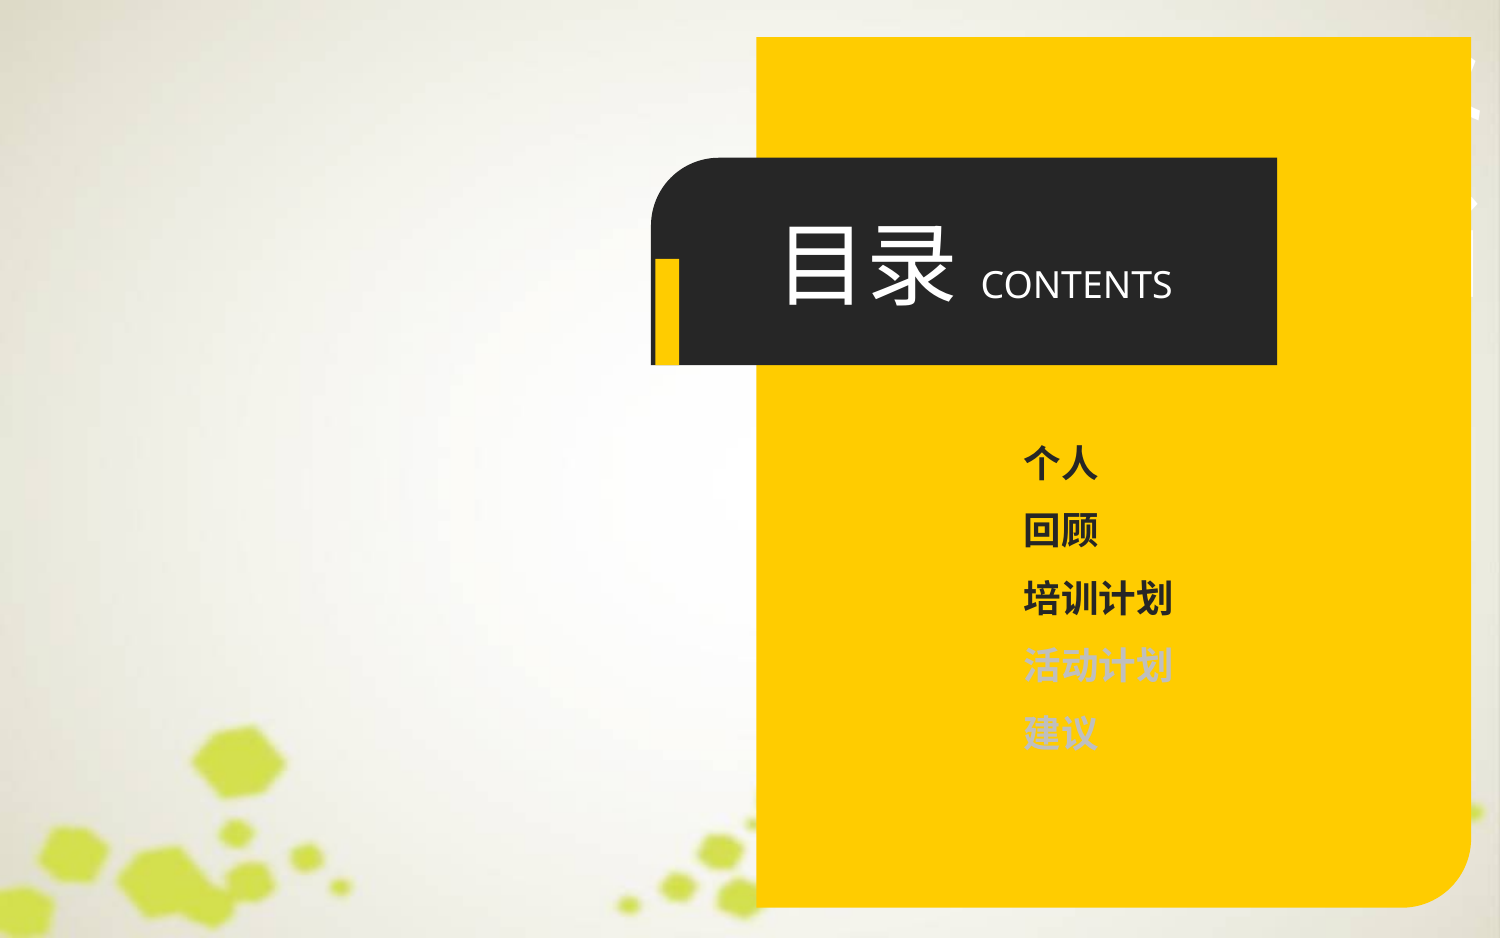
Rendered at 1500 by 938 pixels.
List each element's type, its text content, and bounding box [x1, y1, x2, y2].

text_box [754, 35, 1474, 910]
text_box [653, 257, 681, 367]
picture [0, 0, 1500, 938]
text_box 目录CONTENTS [648, 155, 1280, 368]
text_box 个人 回顾 培训计划 活动计划 建议 [1009, 409, 1189, 762]
slide_number 8 [1074, 907, 1425, 919]
